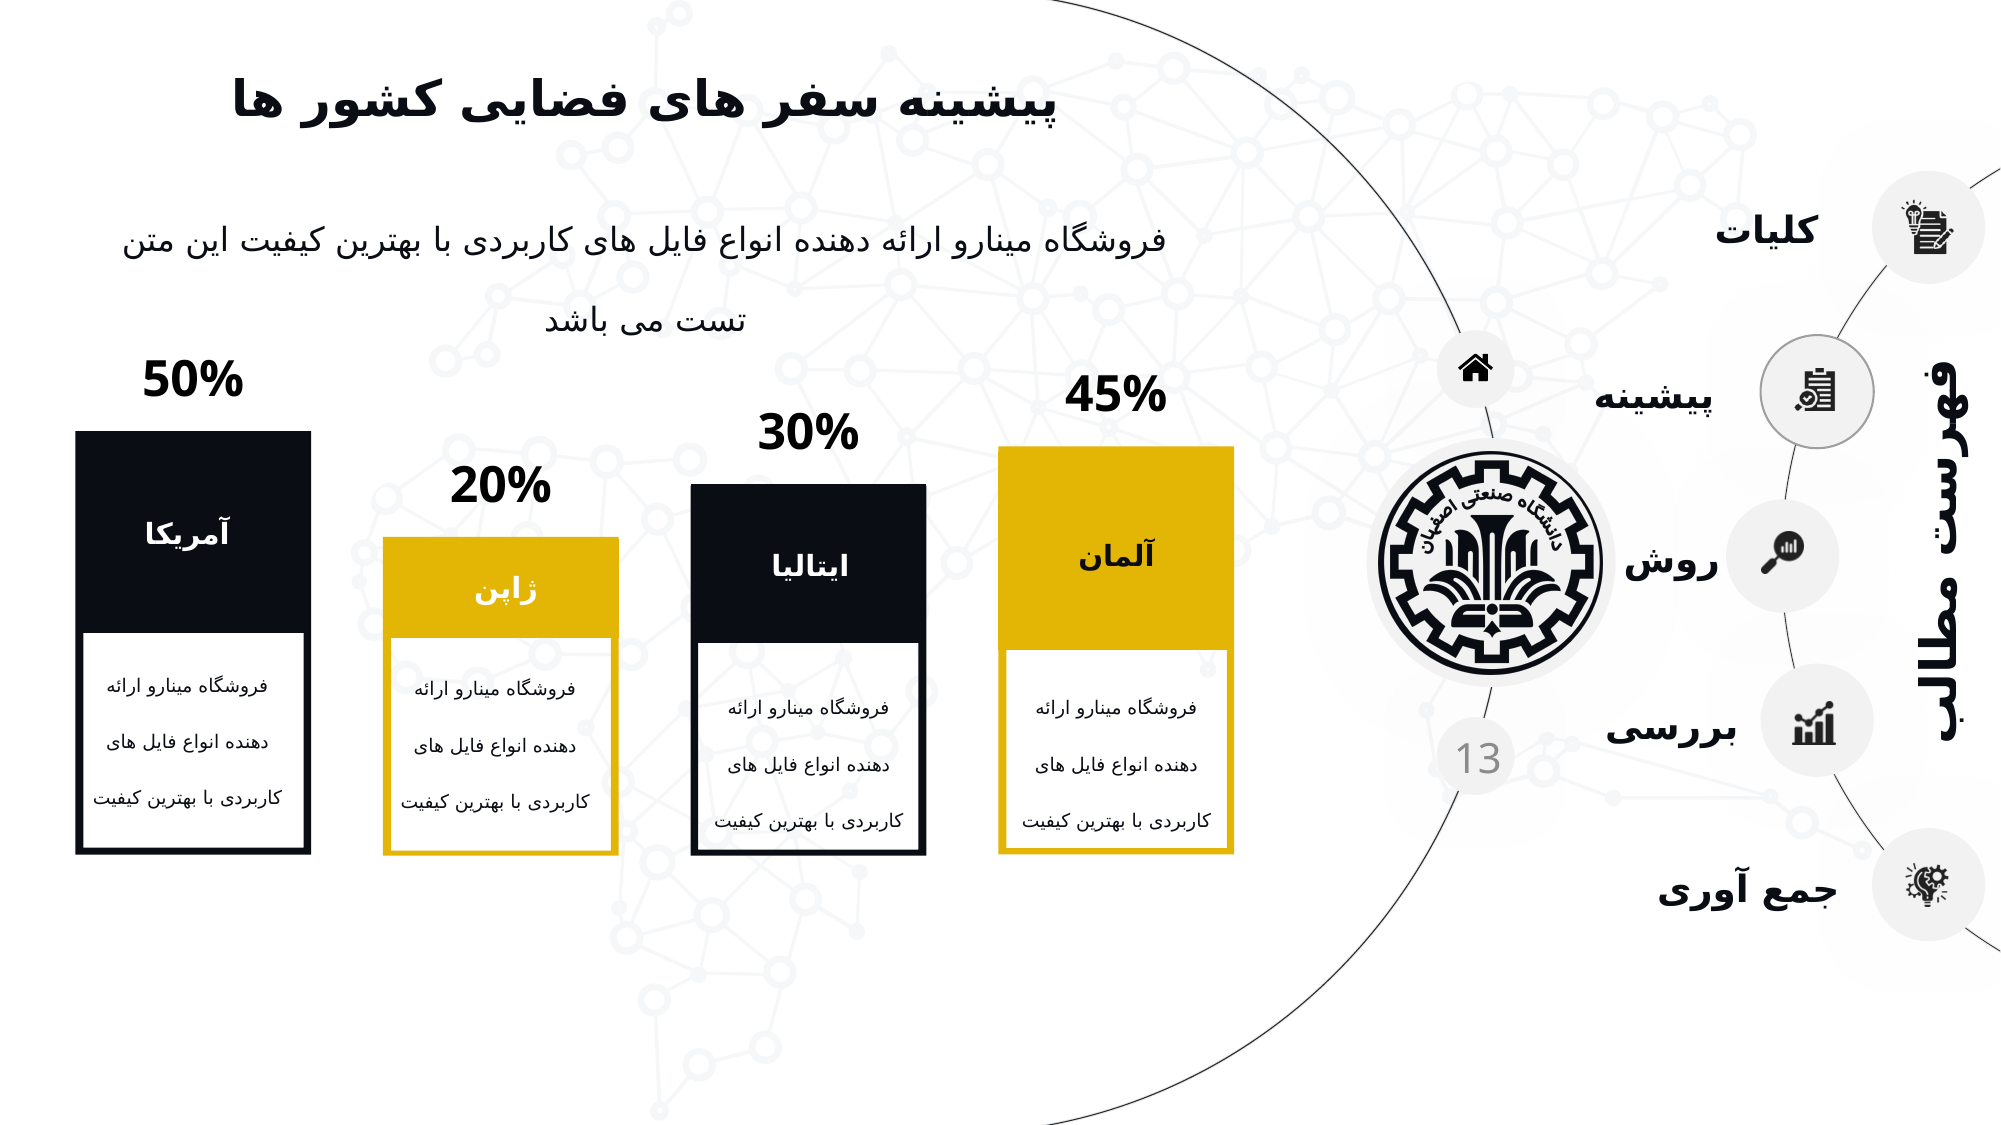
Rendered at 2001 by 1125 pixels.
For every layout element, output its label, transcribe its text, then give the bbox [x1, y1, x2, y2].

picture [1792, 701, 1836, 745]
text_box کلیات [1665, 198, 1868, 259]
text_box جمع آوری [1628, 857, 1868, 918]
text_box روش [1603, 528, 1792, 588]
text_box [690, 374, 928, 856]
picture [1378, 451, 1603, 675]
text_box فهرست مطالب [1899, 328, 1974, 776]
picture [1899, 198, 1955, 255]
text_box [998, 337, 1235, 855]
picture [1761, 531, 1804, 574]
picture [1792, 368, 1836, 412]
text_box فروشگاه مینارو ارائه دهنده انواع فایل های کاربردی با بهترین کیفیت این متن تست می باشد [104, 171, 1187, 346]
text_box پیشینه سفر های فضایی کشور ها [37, 58, 1254, 134]
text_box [70, 321, 311, 855]
text_box بررسی [1552, 694, 1792, 755]
picture [1458, 350, 1493, 385]
text_box پیشینه [1534, 363, 1774, 424]
picture [1905, 863, 1949, 907]
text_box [382, 427, 624, 856]
slide_number 13 [1421, 727, 1535, 788]
